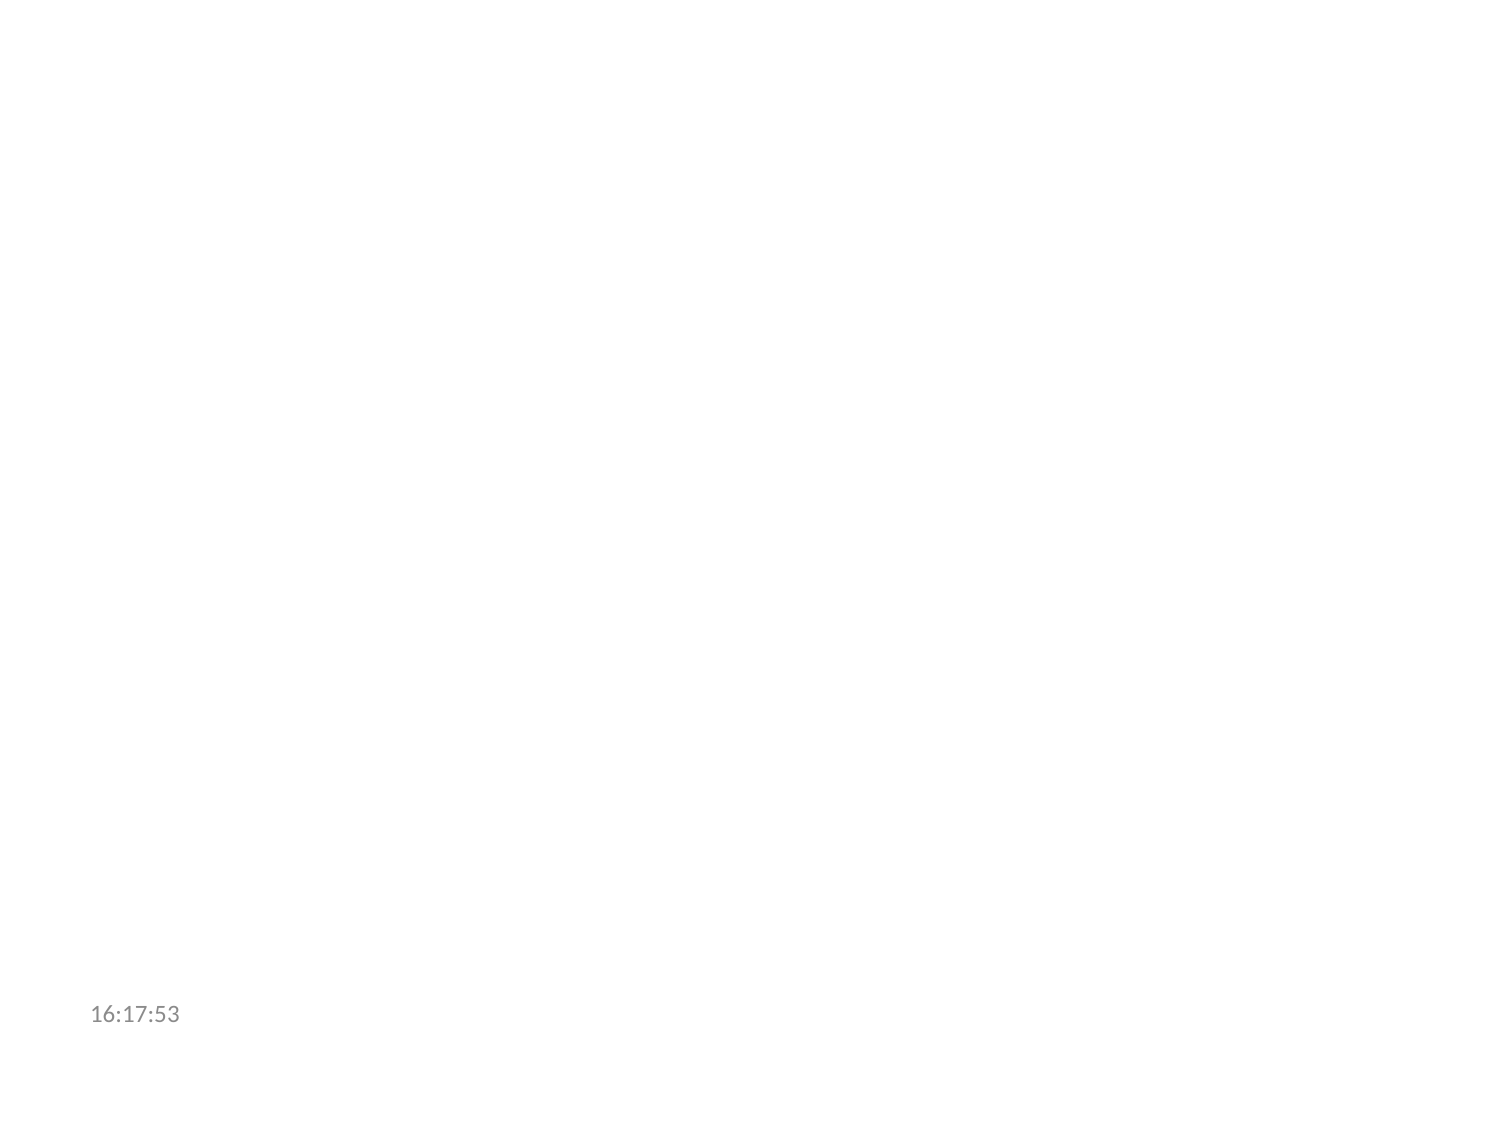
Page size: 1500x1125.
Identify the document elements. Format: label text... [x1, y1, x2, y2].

text_box 15:35:09 [75, 982, 425, 1043]
